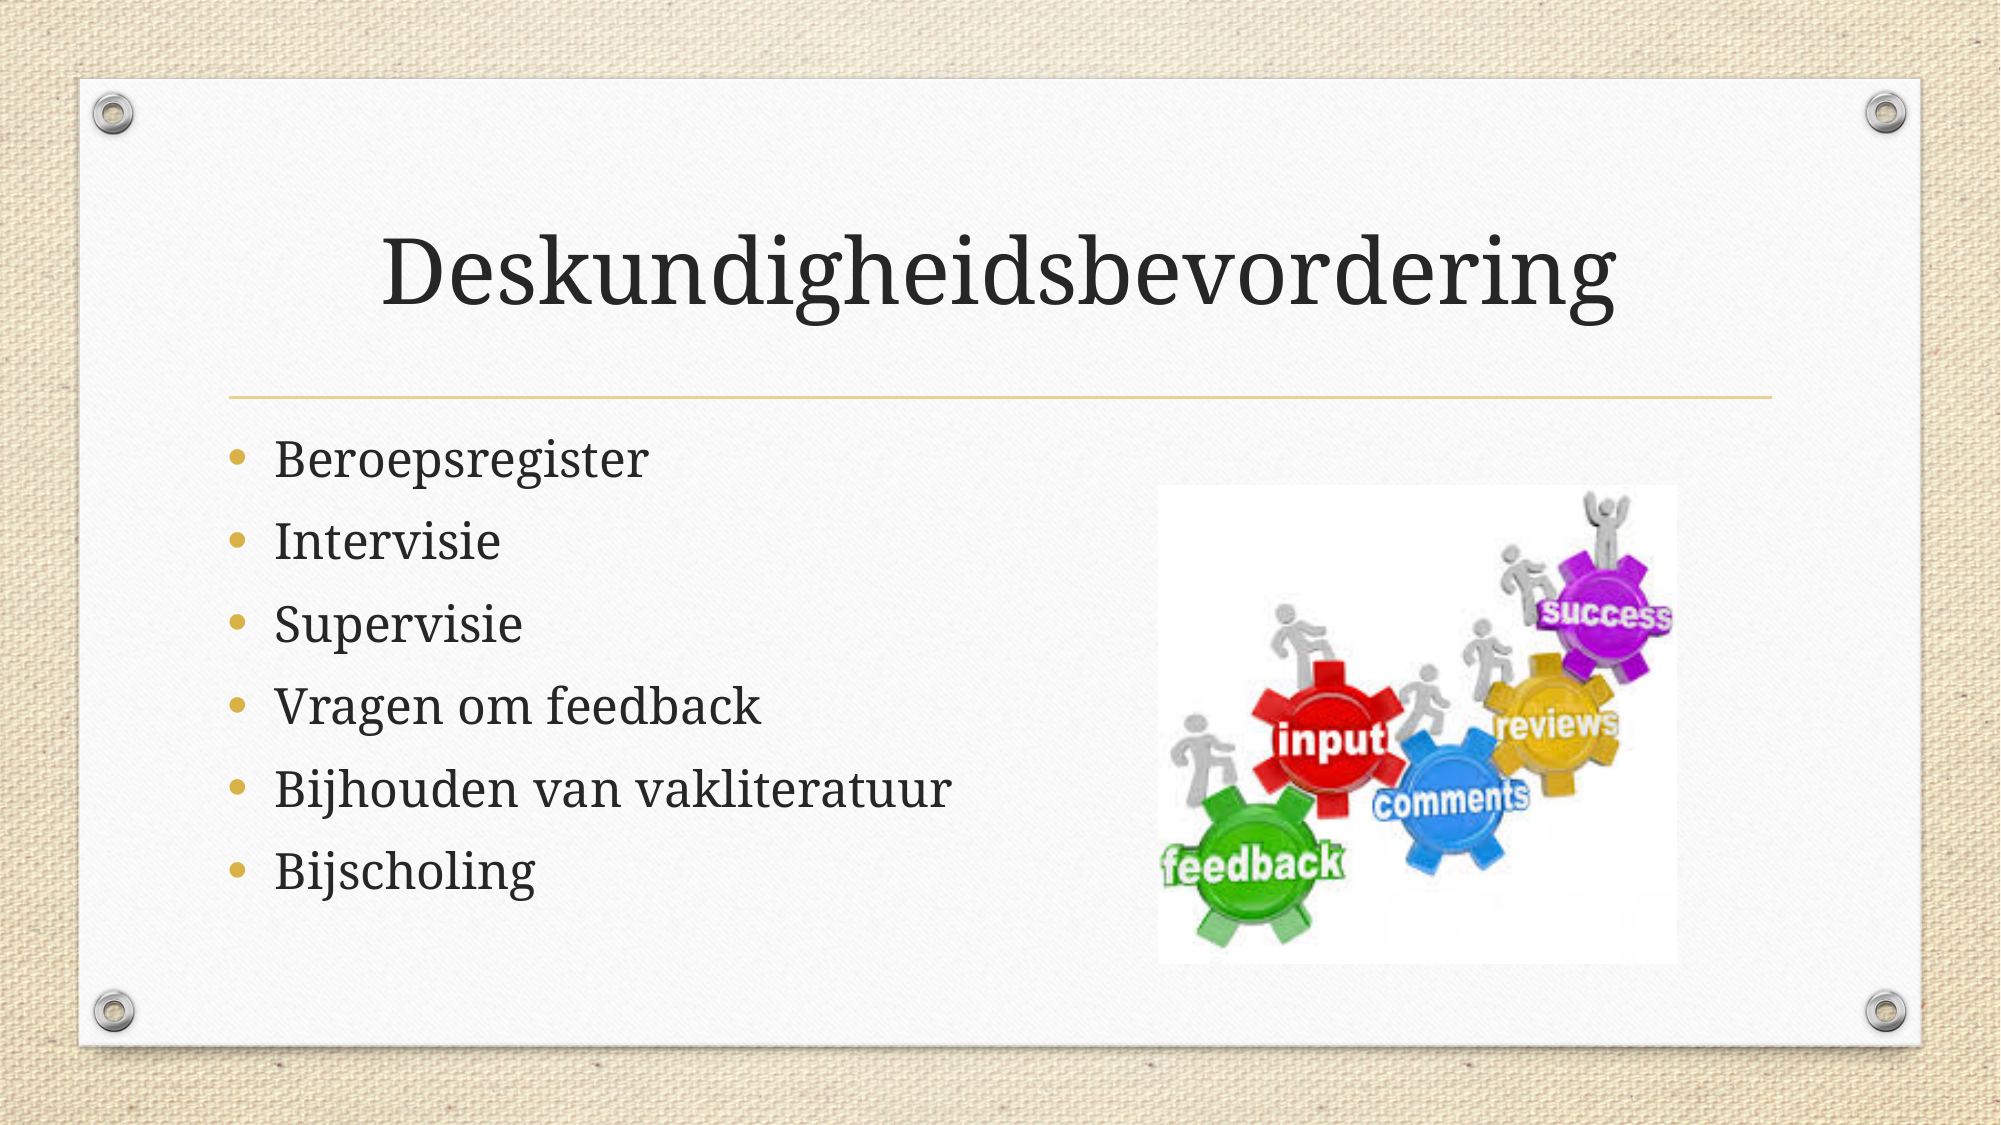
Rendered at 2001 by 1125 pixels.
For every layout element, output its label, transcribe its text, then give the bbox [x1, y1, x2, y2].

list Beroepsregister Intervisie Supervisie Vragen om feedback Bijhouden van vakliteratuur Bijscholing [212, 419, 1788, 964]
title Deskundigheidsbevordering [212, 161, 1788, 375]
picture [0, 0, 2001, 1125]
